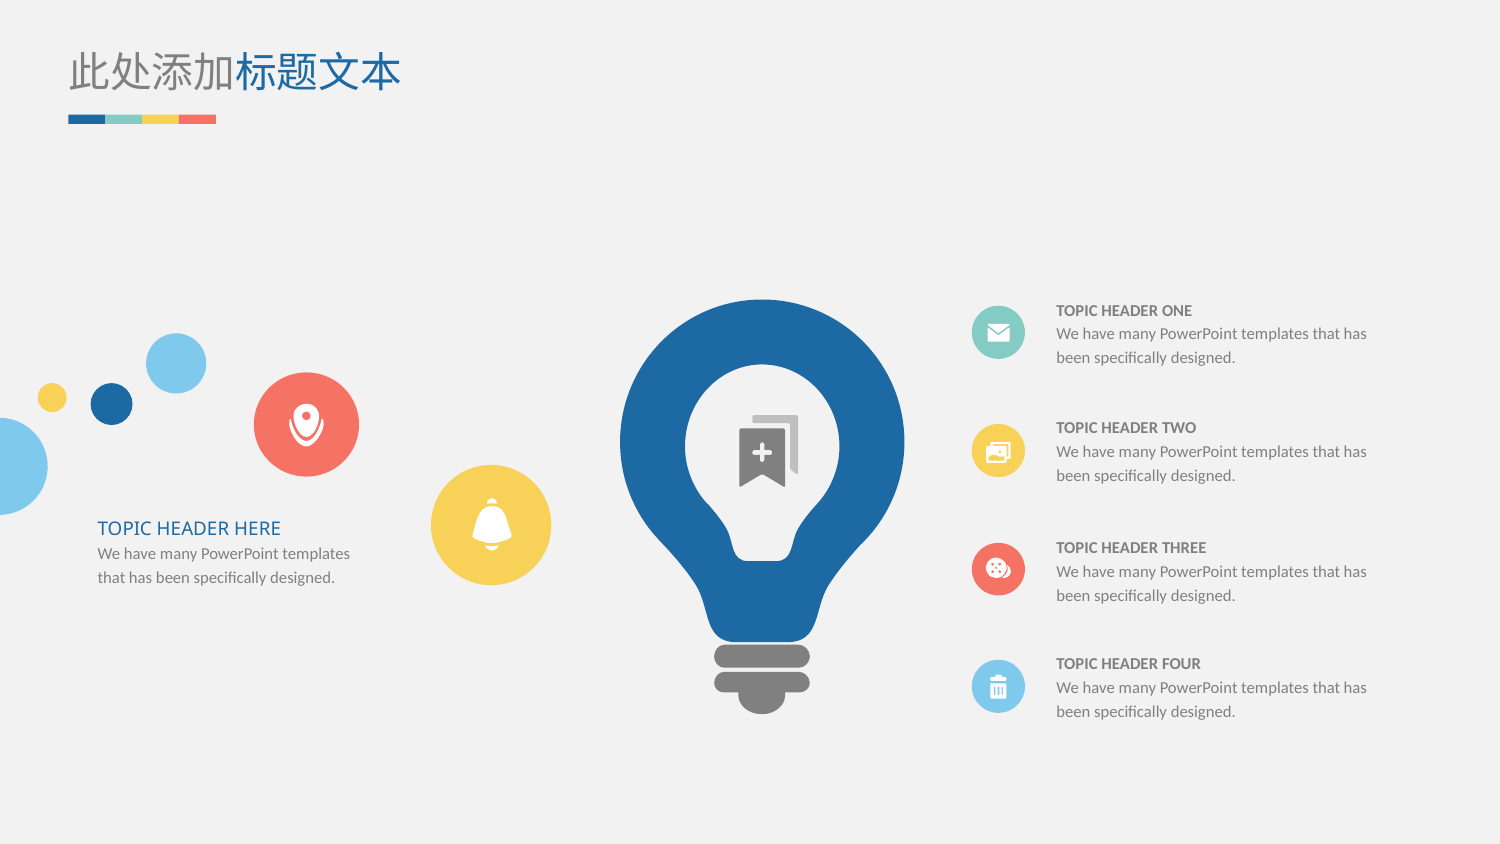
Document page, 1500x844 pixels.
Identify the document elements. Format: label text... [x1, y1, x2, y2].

text_box [971, 659, 1025, 713]
text_box [986, 442, 1011, 463]
text_box 此处添加标题文本 [68, 45, 524, 96]
text_box [971, 423, 1025, 478]
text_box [985, 557, 1012, 579]
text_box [987, 323, 1010, 342]
text_box [430, 464, 552, 586]
text_box [37, 383, 67, 413]
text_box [619, 299, 905, 715]
text_box [971, 542, 1025, 596]
text_box TOPIC HEADER TWO We have many PowerPoint templates that has been specifically designed. [1056, 413, 1388, 485]
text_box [990, 674, 1007, 699]
text_box TOPIC HEADER HERE We have many PowerPoint templates that has been specifically designed. [97, 512, 382, 587]
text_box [288, 403, 324, 447]
text_box [146, 333, 207, 394]
text_box [253, 372, 360, 477]
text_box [68, 114, 217, 125]
text_box [0, 417, 48, 515]
text_box [90, 383, 133, 426]
text_box TOPIC HEADER FOUR We have many PowerPoint templates that has been specifically designed. [1056, 648, 1388, 721]
text_box TOPIC HEADER THREE We have many PowerPoint templates that has been specifically designed. [1056, 532, 1388, 605]
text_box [471, 497, 512, 551]
text_box [971, 305, 1025, 359]
text_box TOPIC HEADER ONE We have many PowerPoint templates that has been specifically designed. [1056, 295, 1388, 368]
